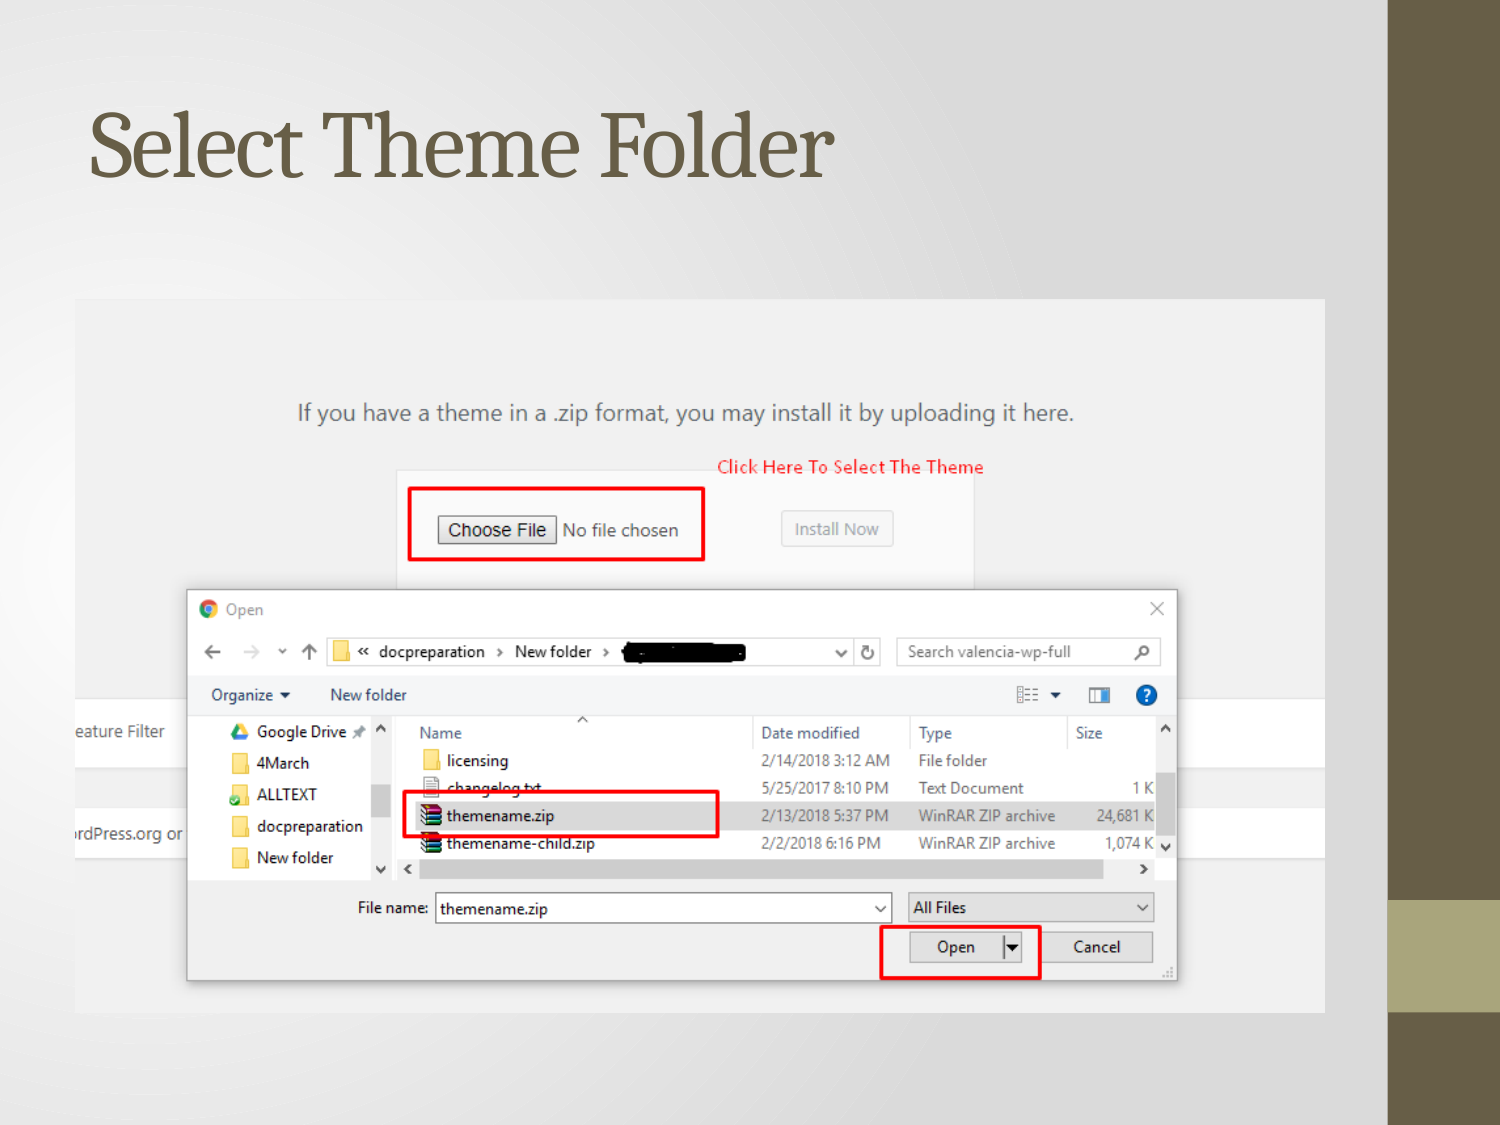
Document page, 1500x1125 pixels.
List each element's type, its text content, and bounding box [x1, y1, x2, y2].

title Select Theme Folder [75, 45, 1325, 233]
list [74, 299, 1326, 1014]
